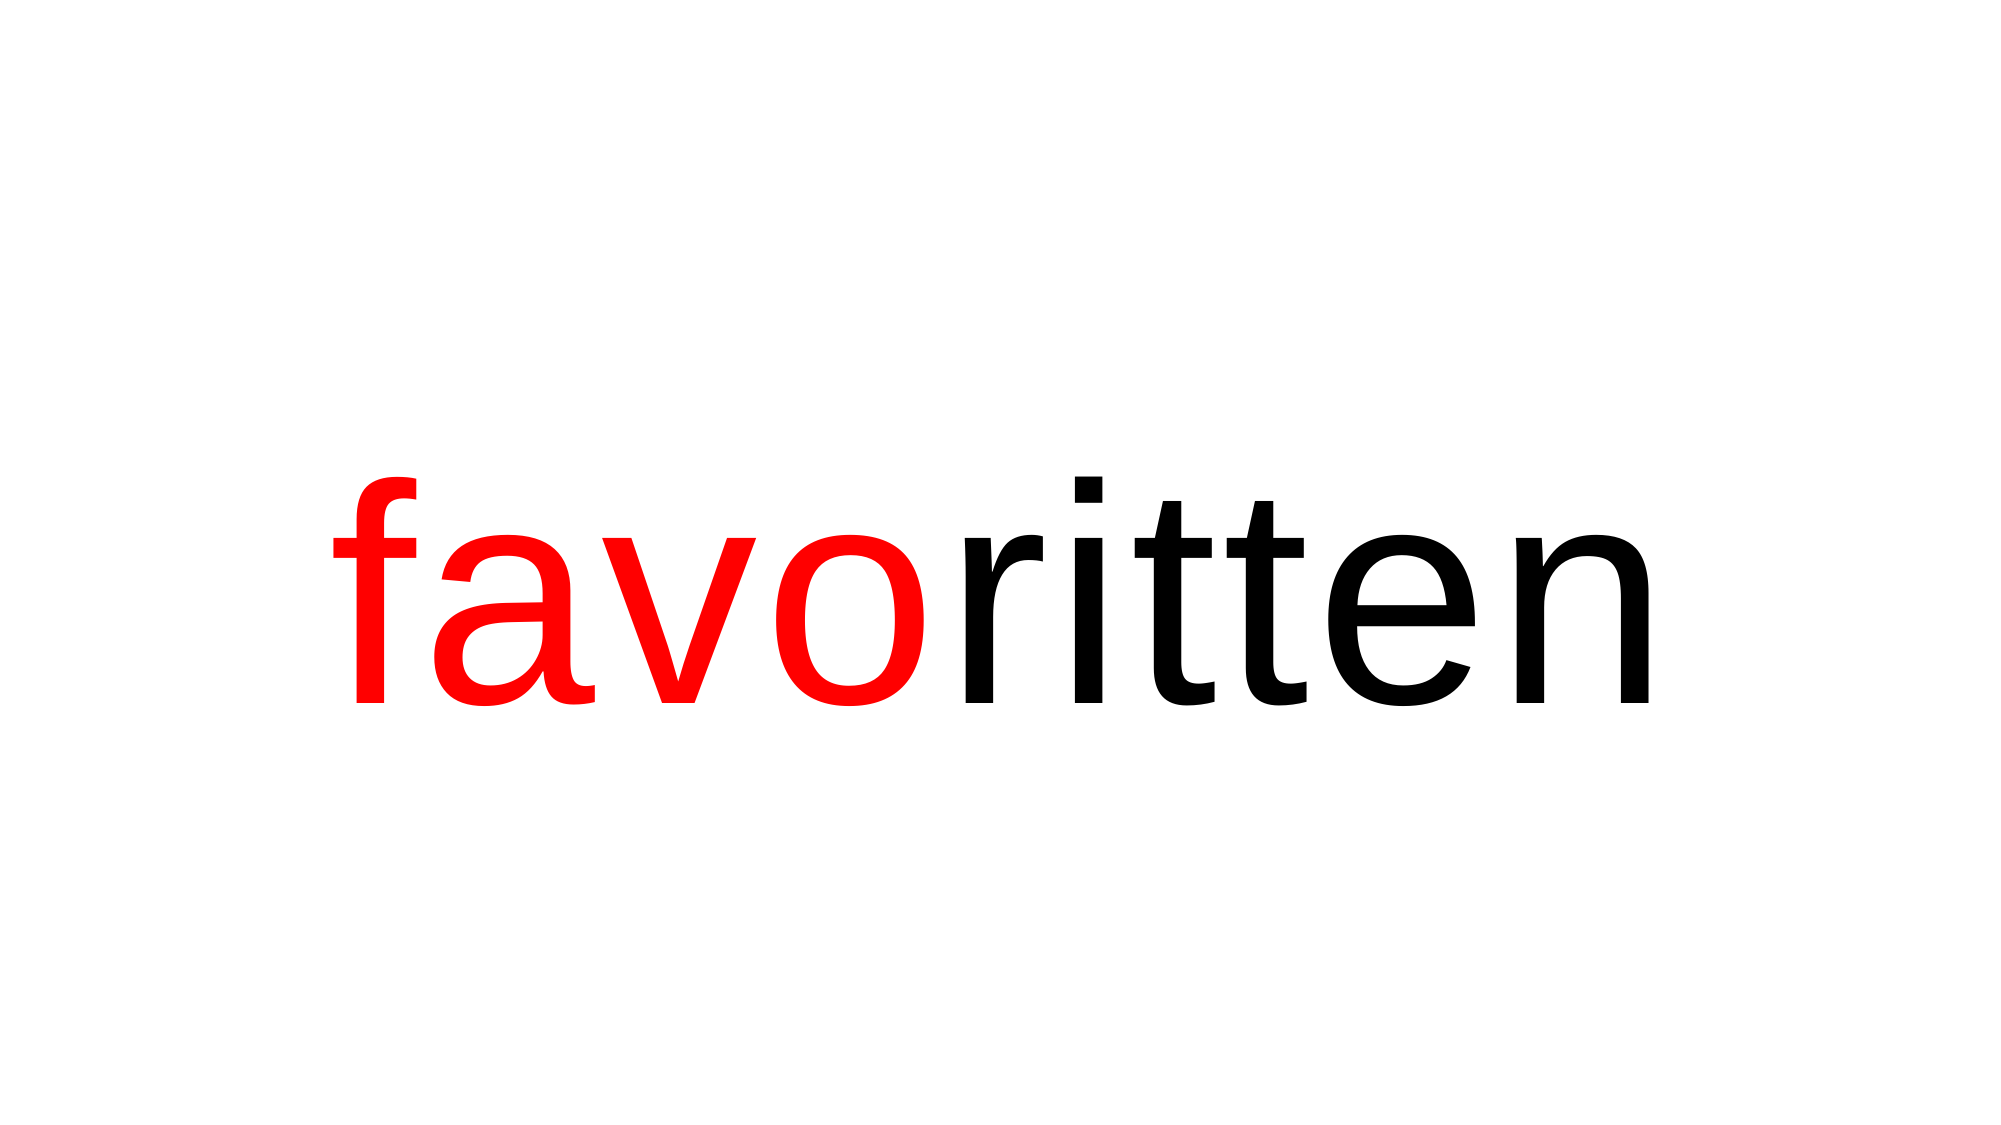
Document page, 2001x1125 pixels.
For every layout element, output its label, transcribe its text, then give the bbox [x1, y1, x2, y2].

title favoritten [0, 174, 2000, 779]
